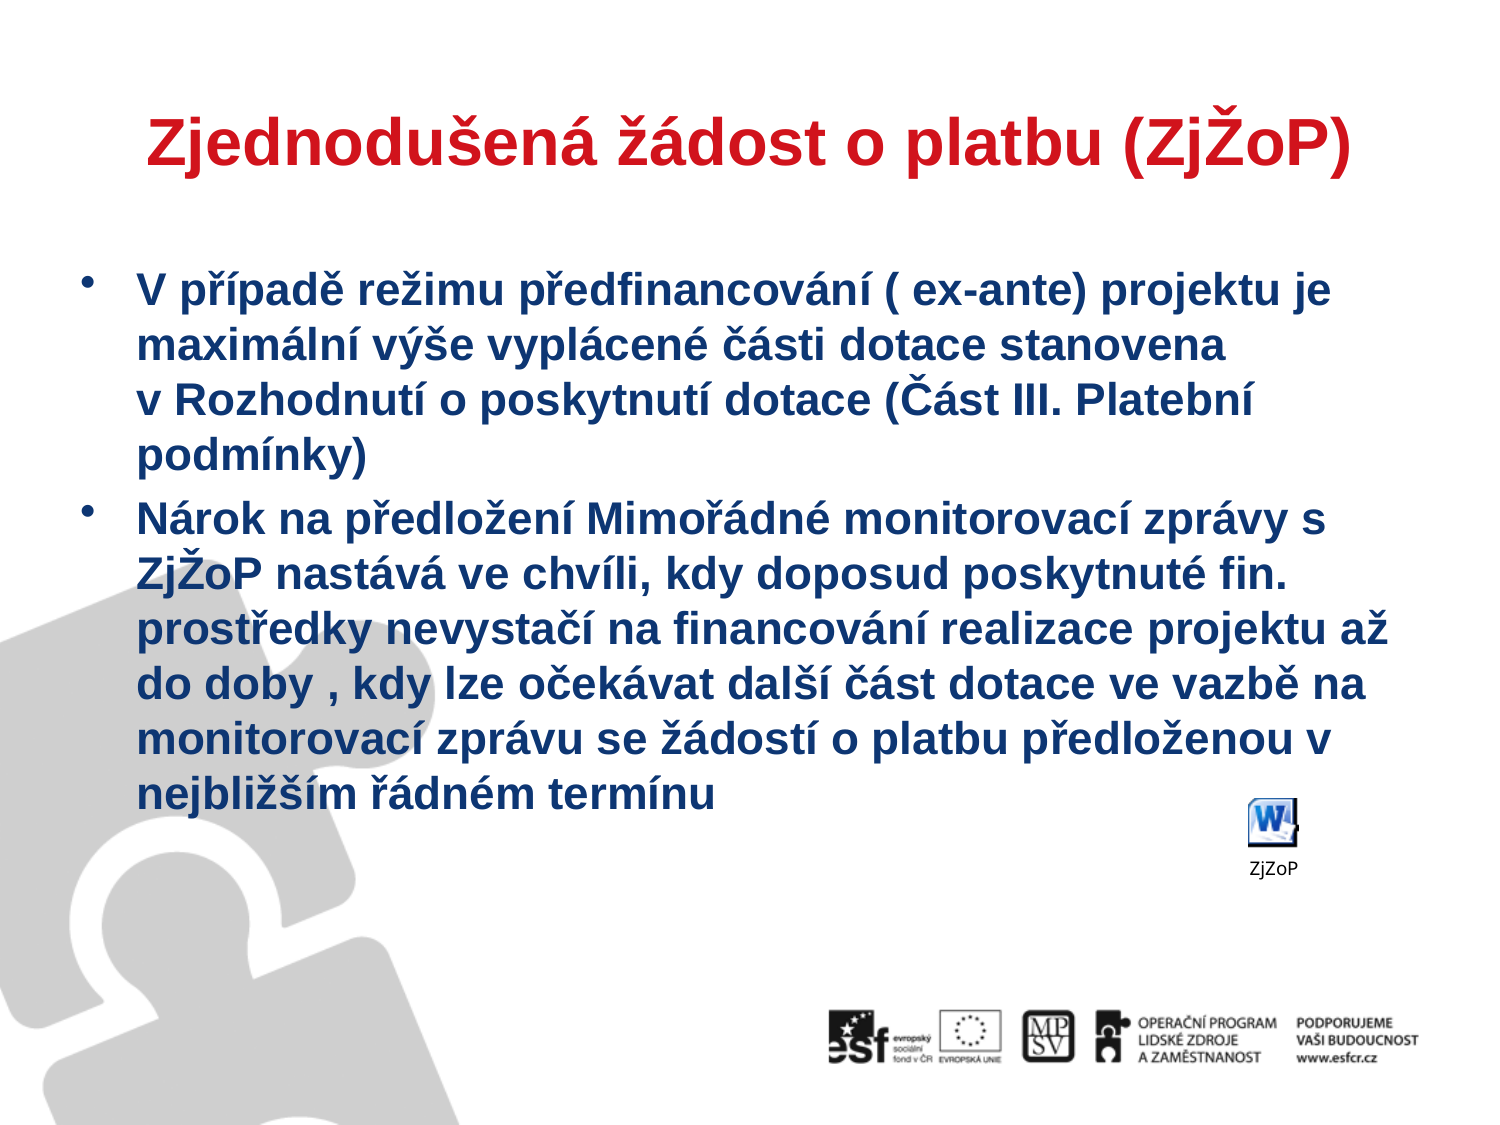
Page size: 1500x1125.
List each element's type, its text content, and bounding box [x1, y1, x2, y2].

list V případě režimu předfinancování ( ex-ante) projektu je maximální výše vyplácené části dotace stanovena v Rozhodnutí o poskytnutí dotace (Část III. Platební podmínky) Nárok na předložení Mimořádné monitorovací zprávy s ZjŽoP nastává ve chvíli, kdy doposud poskytnuté fin. prostředky nevystačí na financování realizace projektu až do doby , kdy lze očekávat další část dotace ve vazbě na monitorovací zprávu se žádostí o platbu předloženou v nejbližším řádném termínu [64, 207, 1426, 994]
title Zjednodušená žádost o platbu (ZjŽoP) [74, 44, 1426, 207]
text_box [1198, 798, 1350, 926]
picture [0, 0, 1500, 1125]
